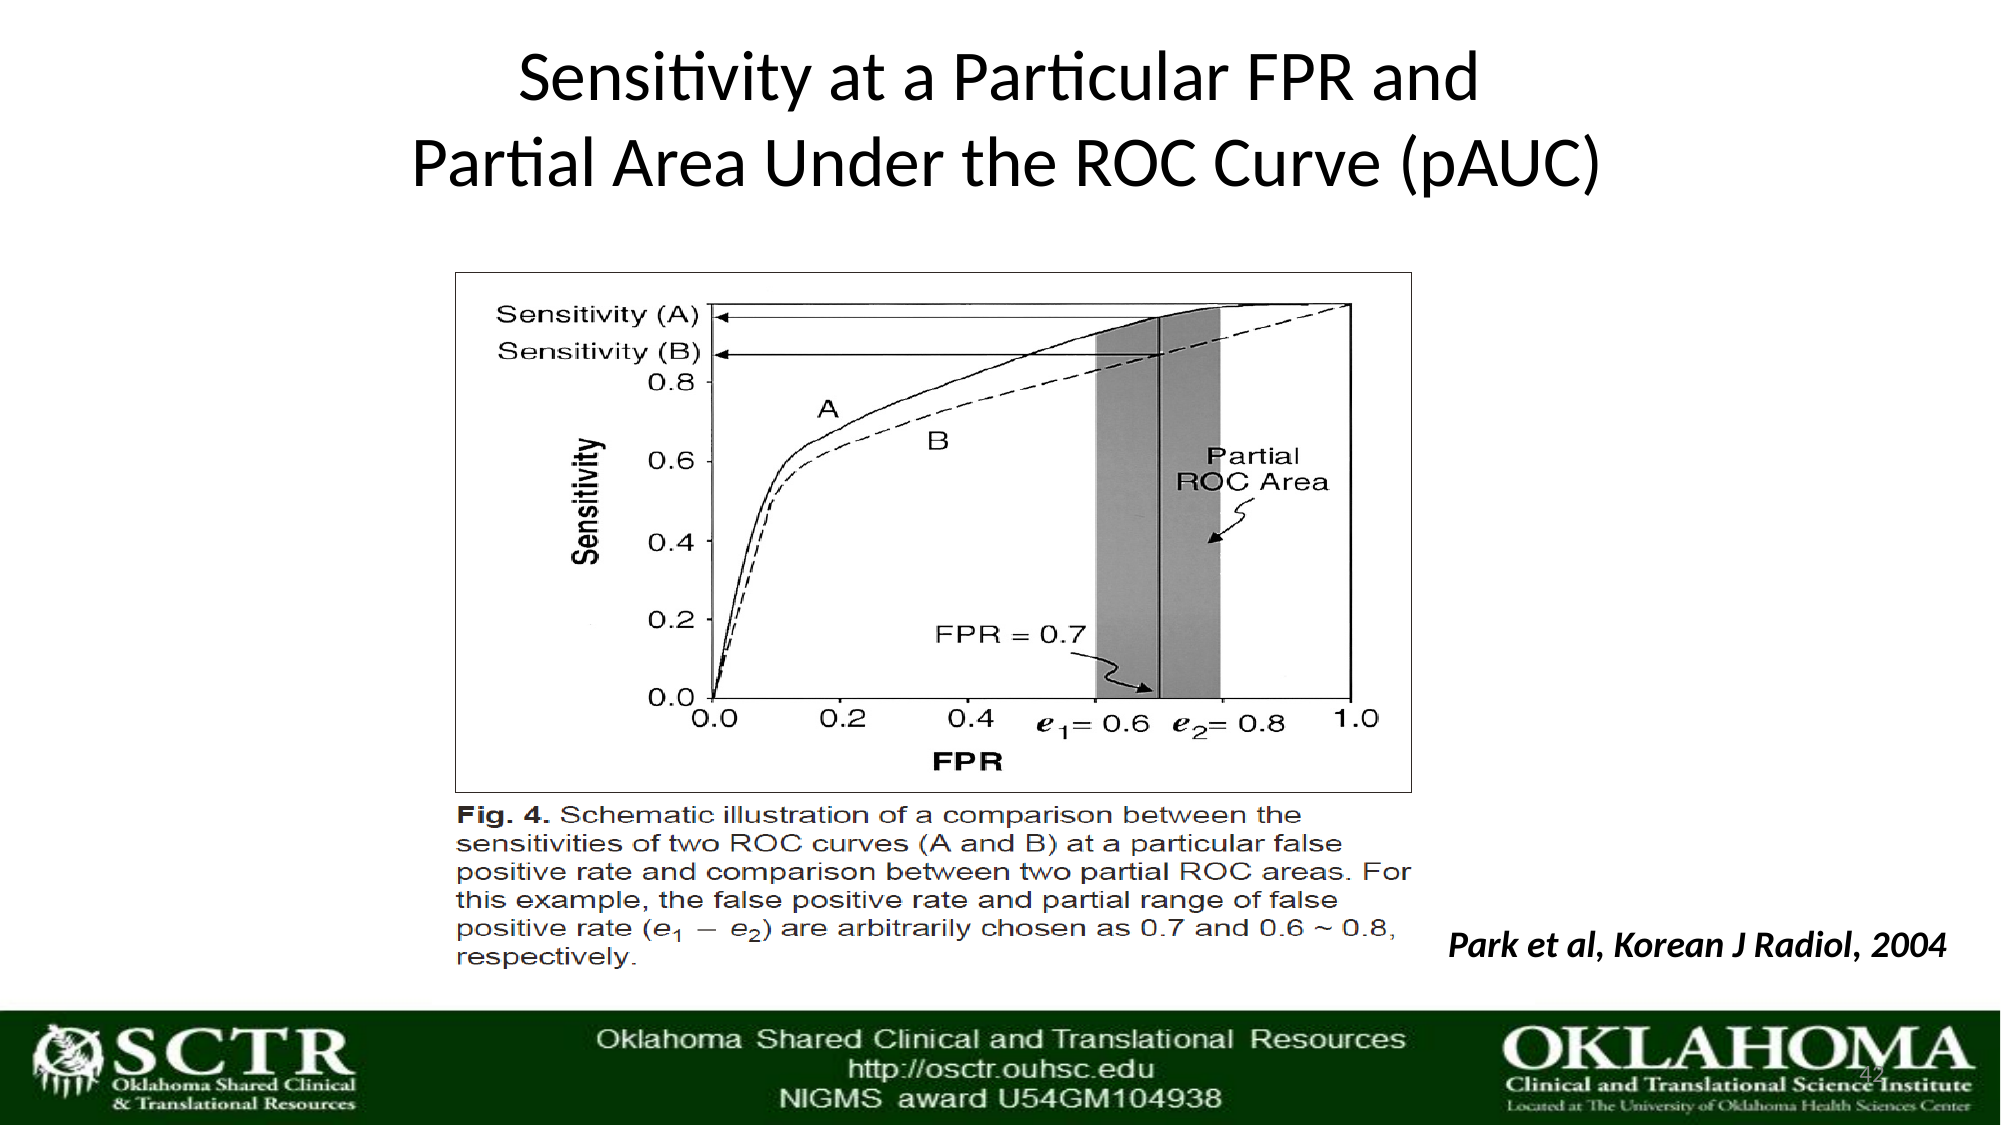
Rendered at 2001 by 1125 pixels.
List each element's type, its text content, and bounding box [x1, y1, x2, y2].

title Sensitivity at a Particular FPR and Partial Area Under the ROC Curve (pAUC) [99, 20, 1900, 209]
slide_number 42 [1433, 1042, 1900, 1103]
picture [0, 0, 2001, 1125]
text_box Park et al, Korean J Radiol, 2004 [1540, 912, 1979, 973]
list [431, 225, 1536, 1006]
